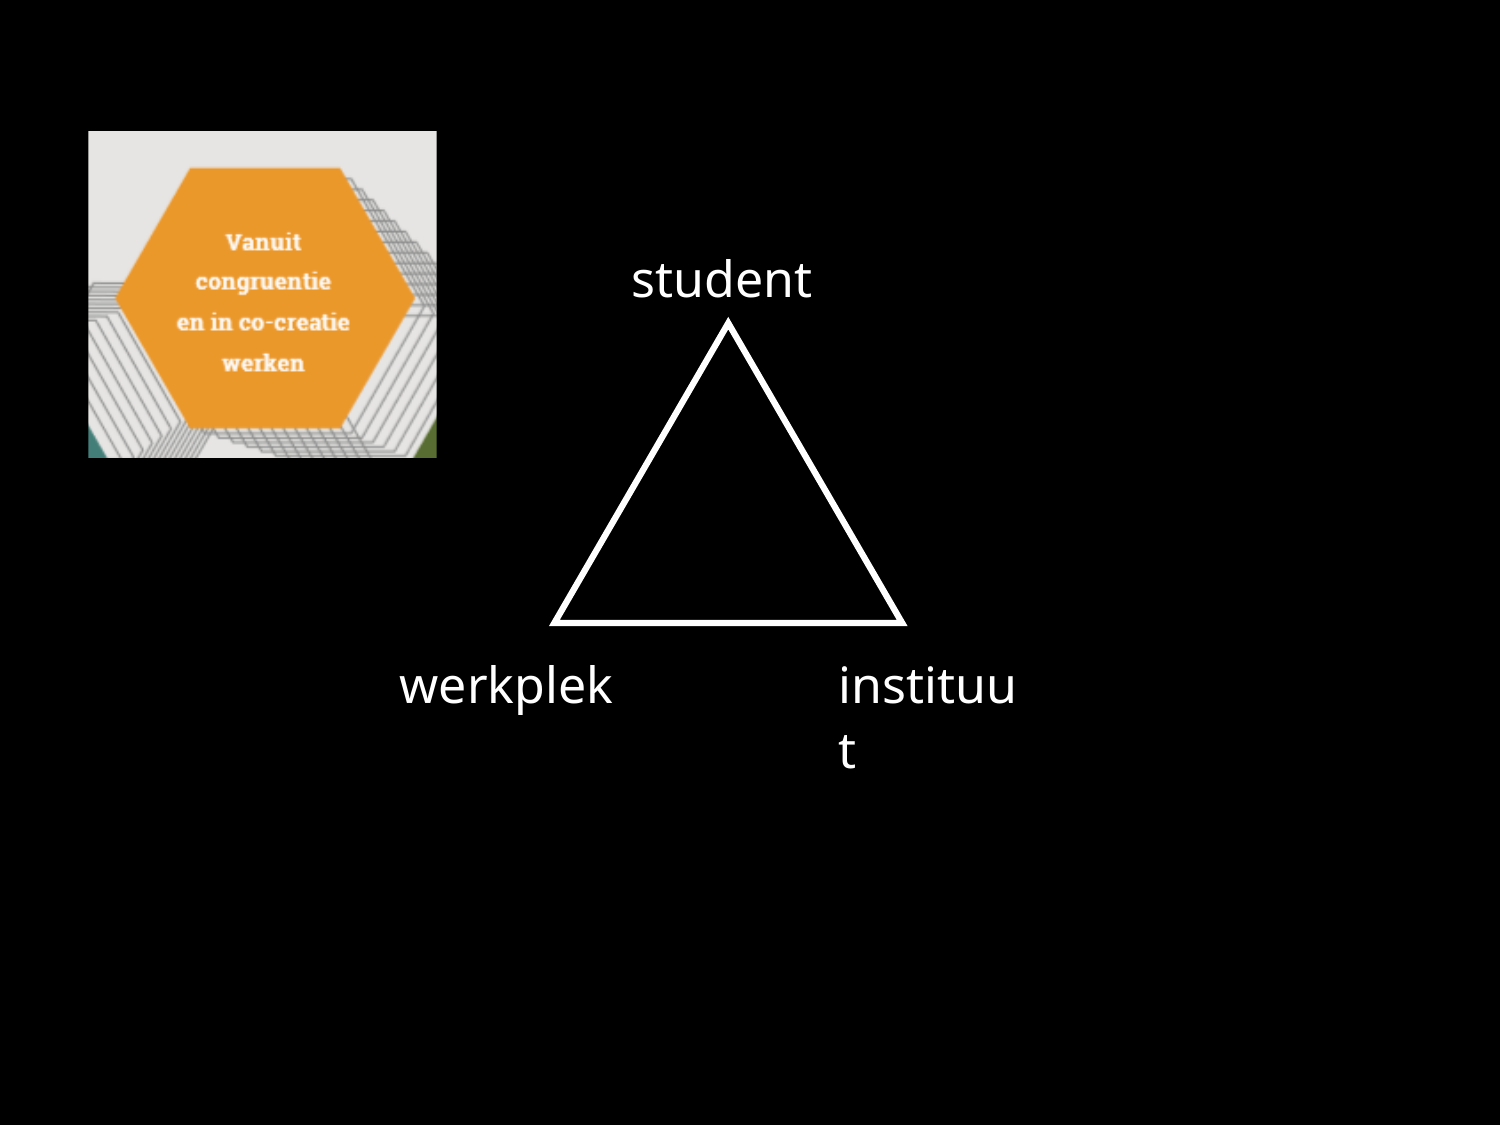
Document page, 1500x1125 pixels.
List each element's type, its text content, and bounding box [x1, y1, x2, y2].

text_box werkplek [384, 641, 677, 710]
picture [88, 131, 437, 458]
text_box student [616, 236, 840, 305]
text_box [552, 321, 904, 624]
text_box instituut [823, 642, 1047, 711]
